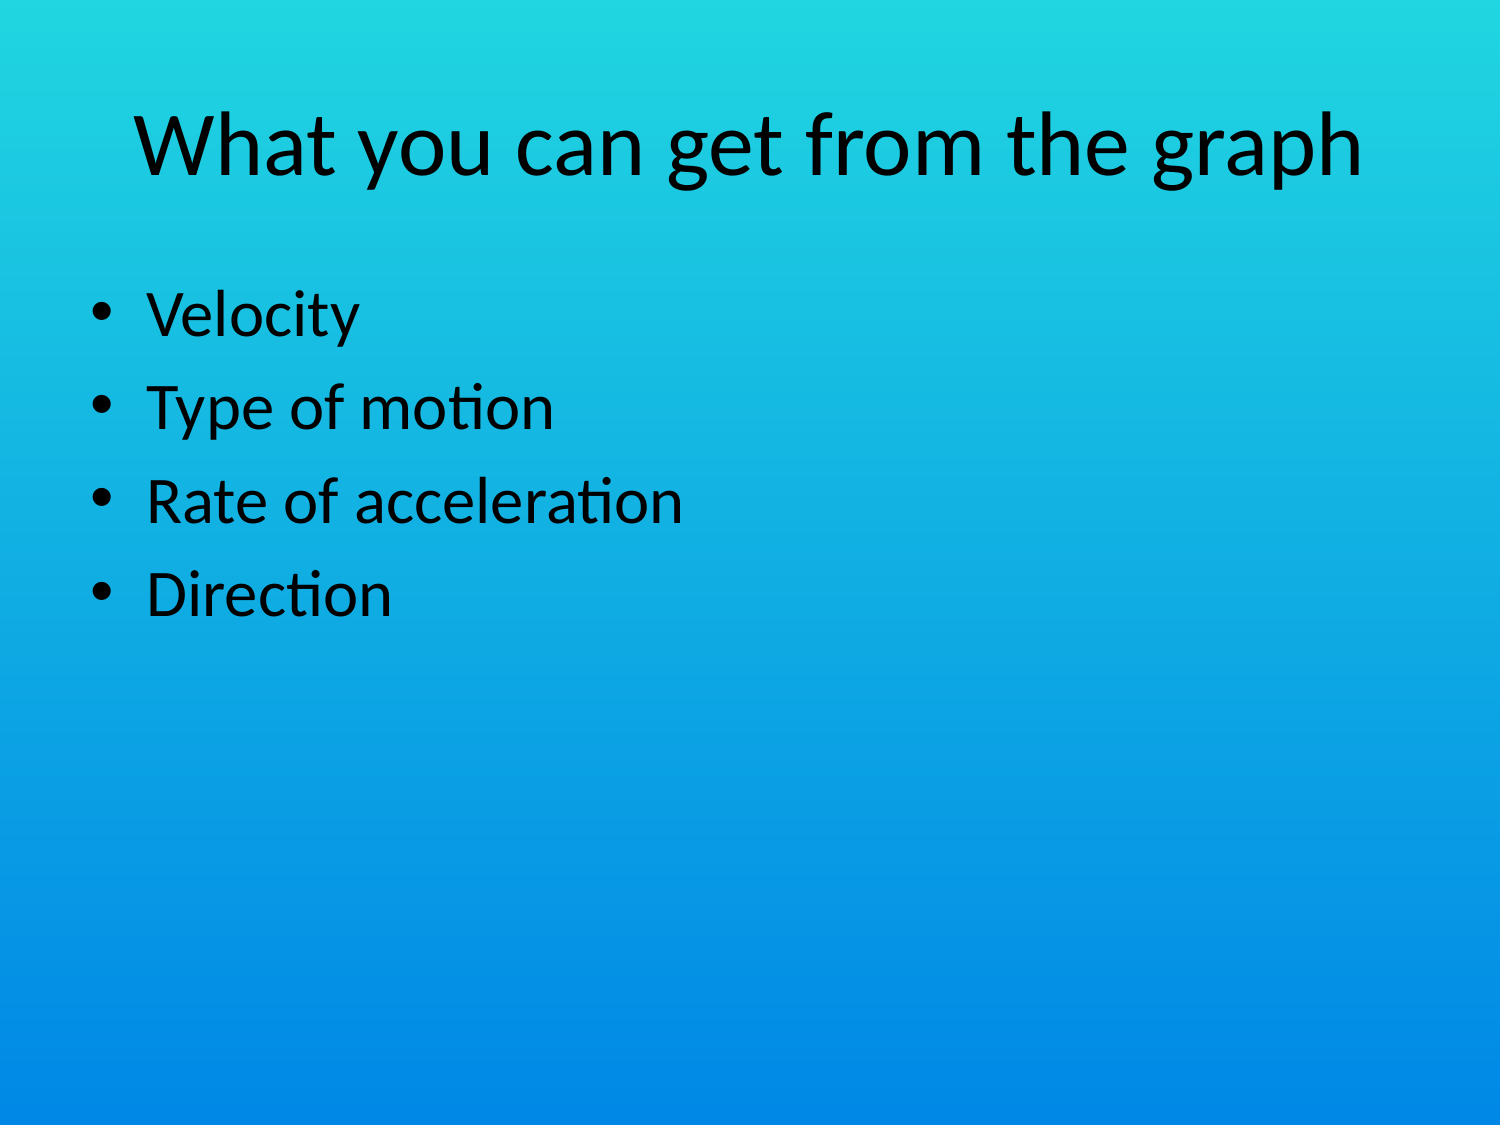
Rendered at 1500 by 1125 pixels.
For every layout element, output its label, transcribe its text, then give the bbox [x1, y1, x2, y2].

title What you can get from the graph [75, 45, 1425, 233]
list Velocity Type of motion Rate of acceleration Direction [75, 262, 1425, 1005]
